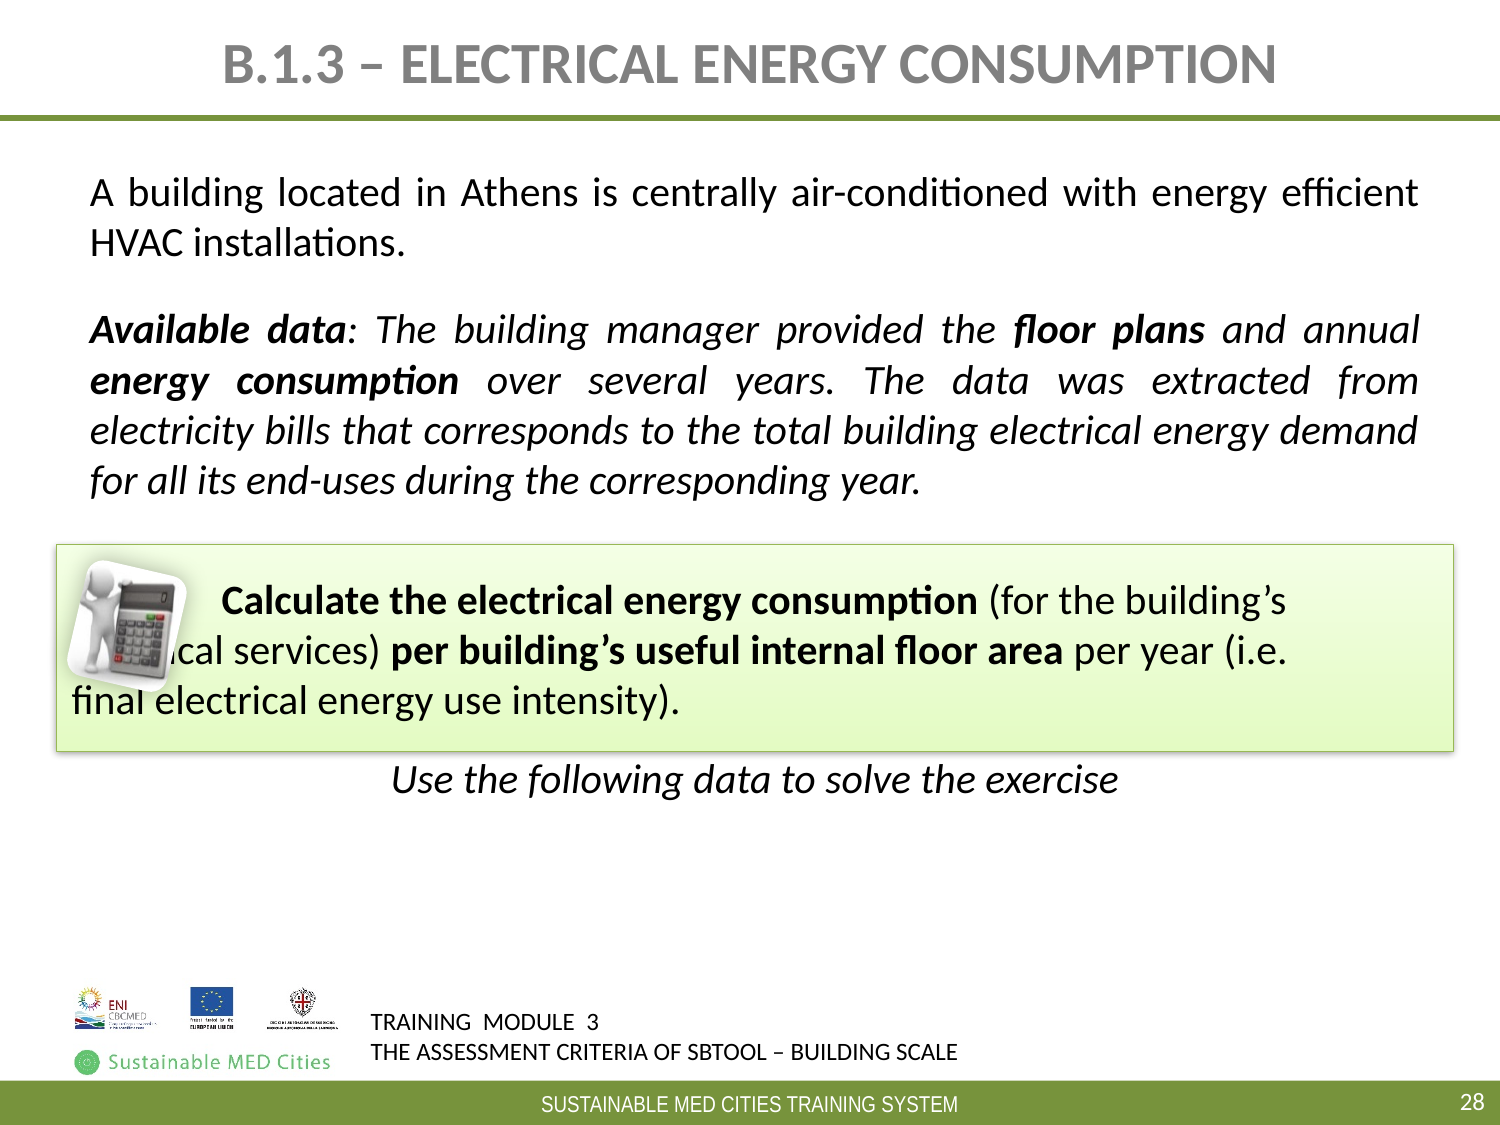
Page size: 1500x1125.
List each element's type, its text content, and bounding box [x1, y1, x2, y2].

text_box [56, 544, 1454, 752]
title B.1.3 – ELECTRICAL ENERGY CONSUMPTION [0, 0, 1500, 121]
picture [62, 978, 356, 1080]
slide_number 28 [1149, 1078, 1500, 1125]
list A building located in Athens is centrally air-conditioned with energy efficient HVAC installations. Available data: The building manager provided the floor plans and annual energy consumption over several years. The data was extracted from electricity bills that corresponds to the total building electrical energy demand for all its end-uses during the corresponding year. Use the following data to solve the exercise [75, 760, 1436, 900]
list A building located in Athens is centrally air-conditioned with energy efficient HVAC installations. Available data: The building manager provided the floor plans and annual energy consumption over several years. The data was extracted from electricity bills that corresponds to the total building electrical energy demand for all its end-uses during the corresponding year. Use the following data to solve the exercise [75, 157, 1436, 541]
